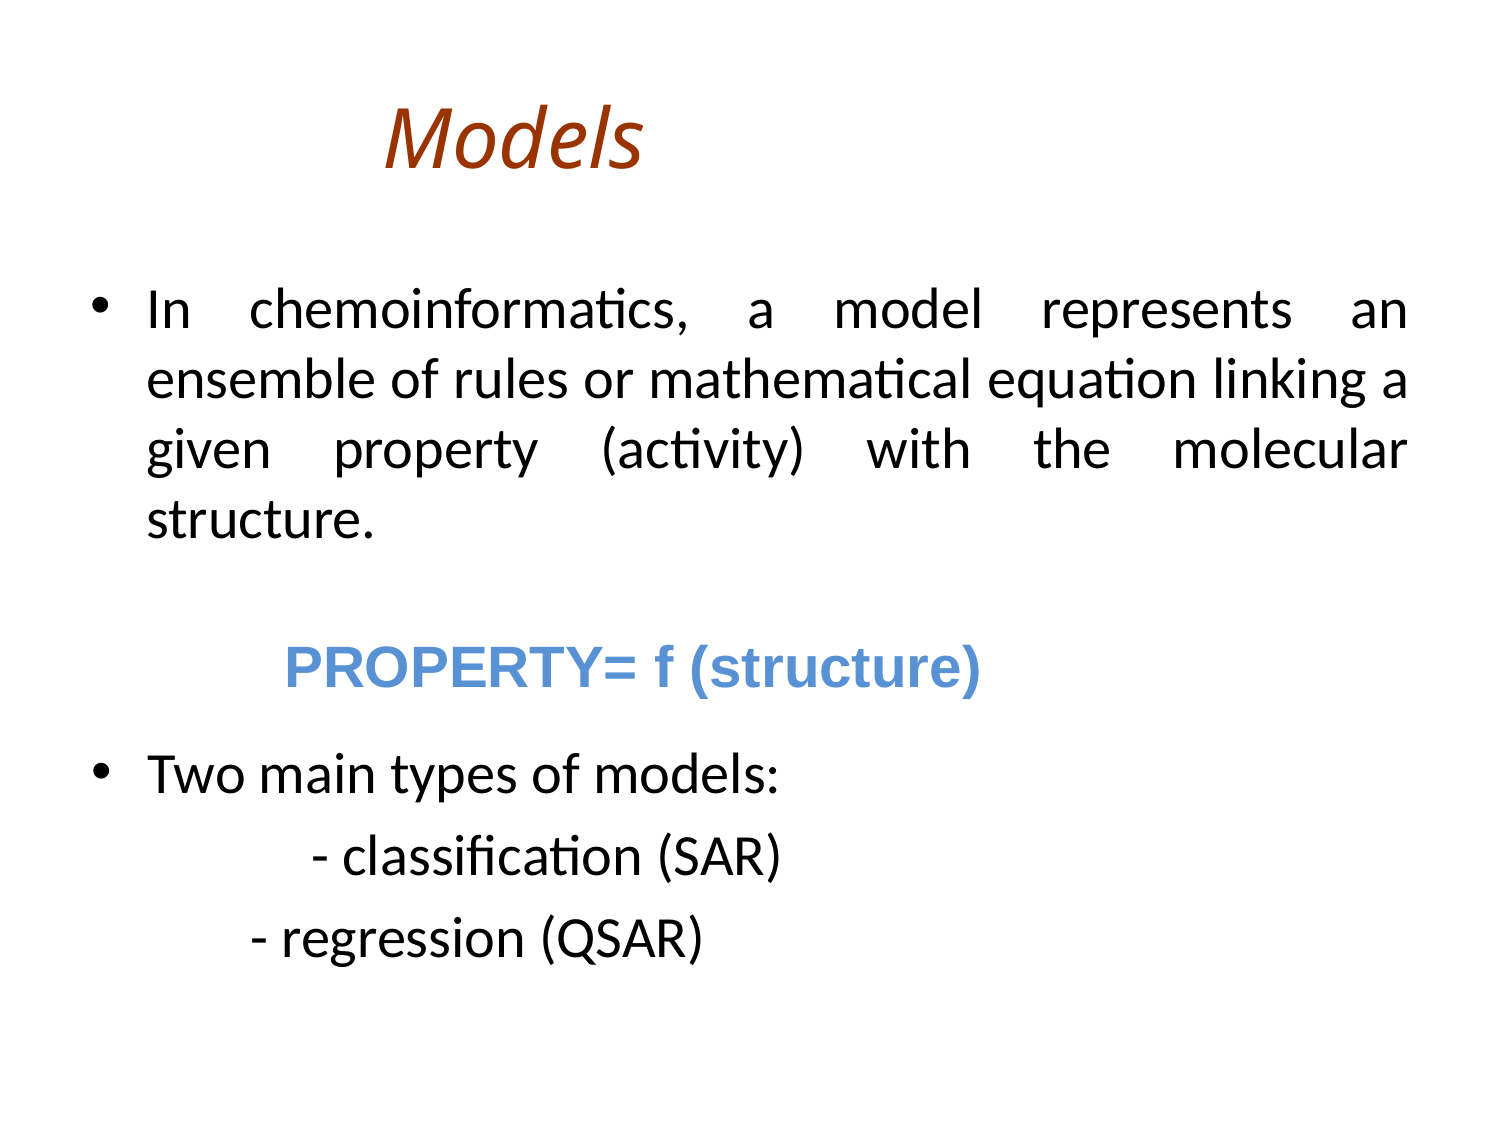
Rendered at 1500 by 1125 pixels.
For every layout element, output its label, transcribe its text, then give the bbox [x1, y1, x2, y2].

list In chemoinformatics, a model represents an ensemble of rules or mathematical equation linking a given property (activity) with the molecular structure. [74, 262, 1426, 587]
text_box Models [367, 78, 662, 193]
text_box Two main types of models: - classification (SAR) - regression (QSAR) [76, 727, 1427, 1052]
text_box PROPERTY= f (structure) [269, 621, 998, 707]
